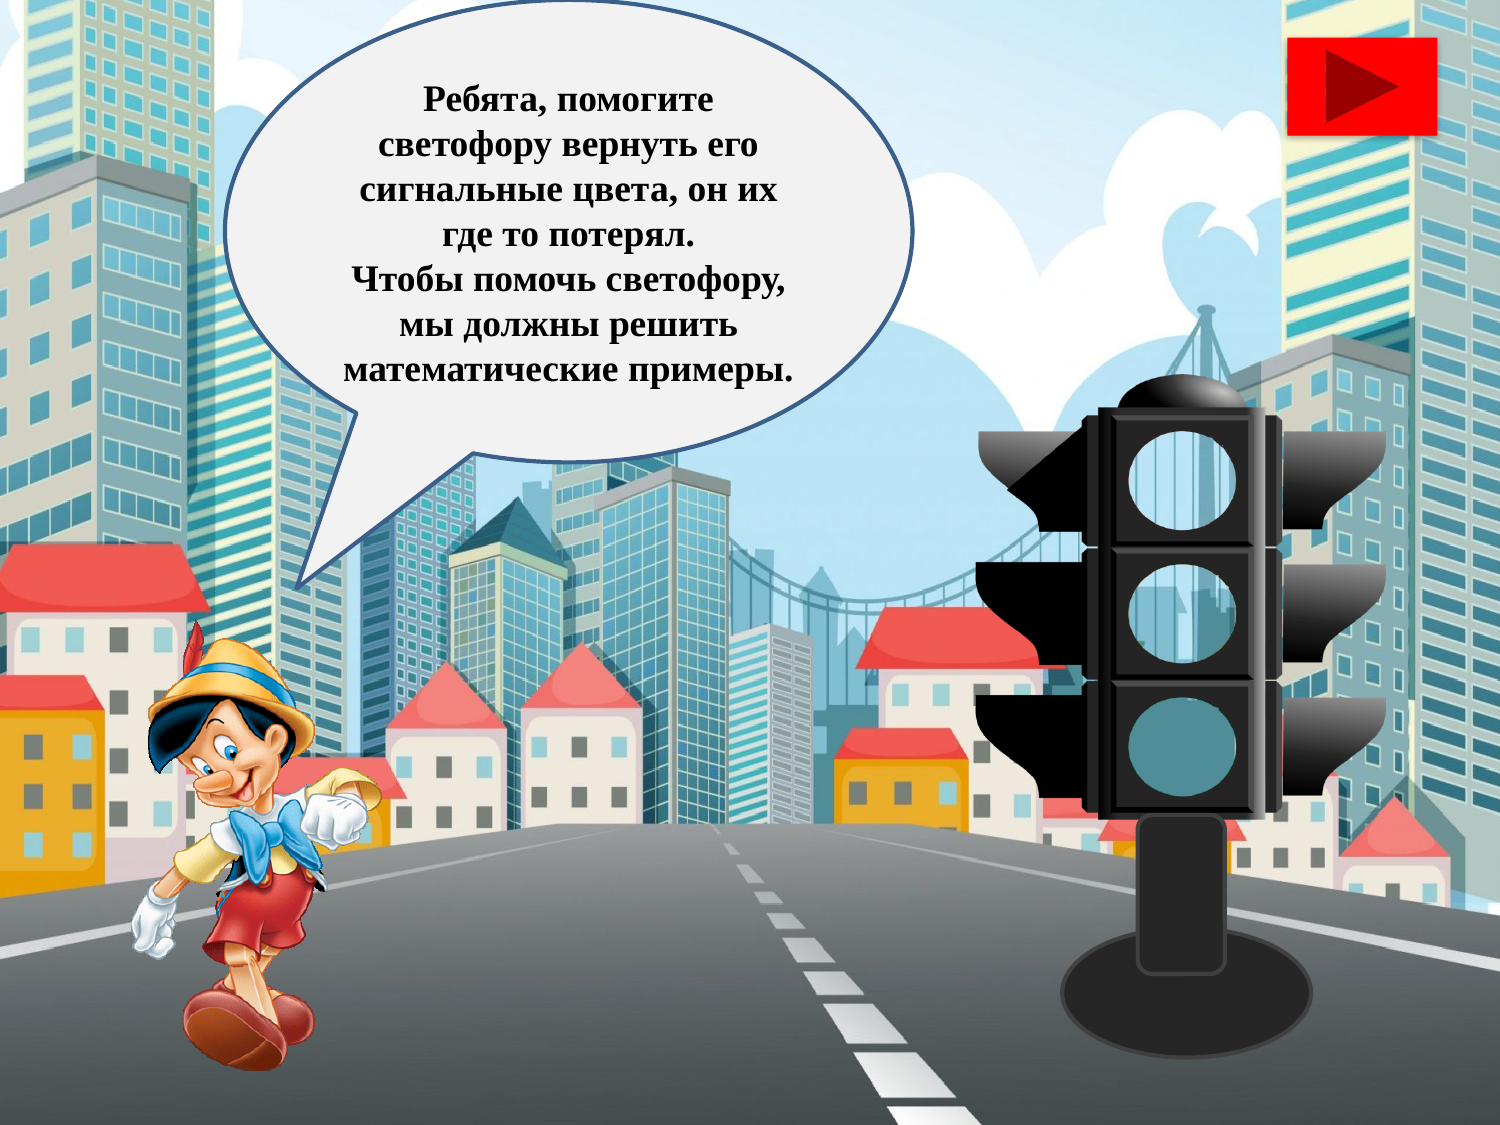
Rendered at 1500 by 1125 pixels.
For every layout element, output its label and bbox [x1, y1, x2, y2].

text_box [974, 374, 1388, 1058]
picture [0, 0, 1500, 1125]
